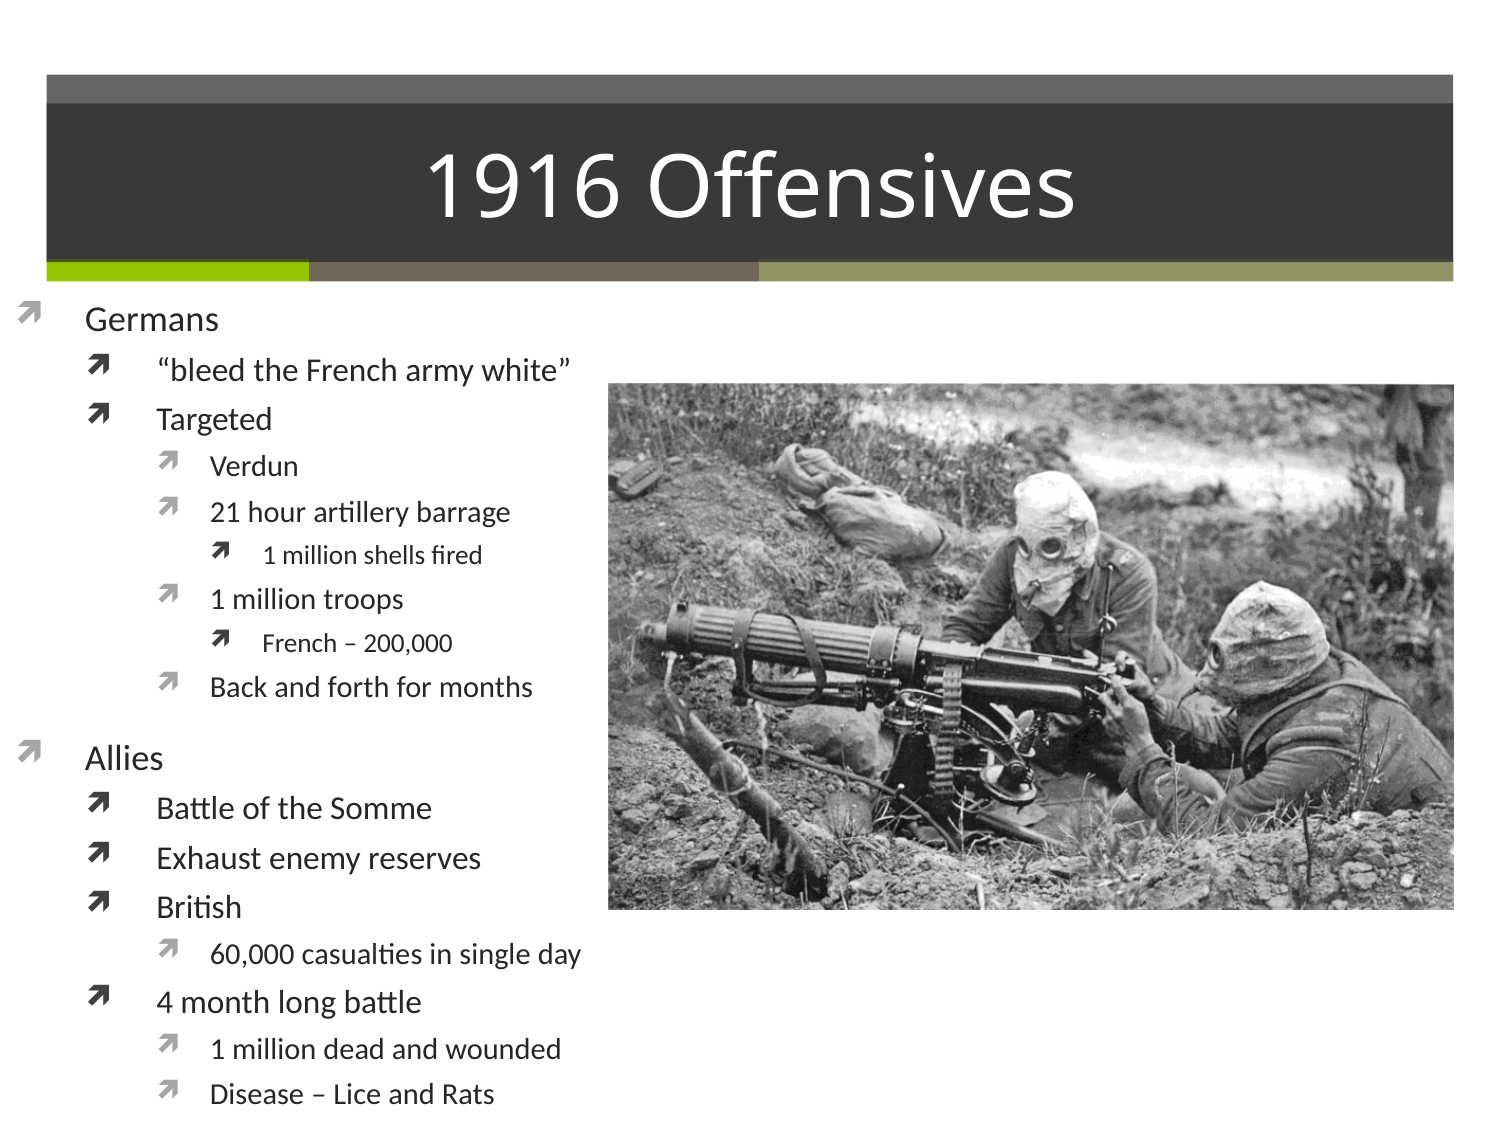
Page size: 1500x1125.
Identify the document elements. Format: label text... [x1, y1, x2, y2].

list Germans “bleed the French army white” Targeted Verdun 21 hour artillery barrage 1 million shells fired 1 million troops French – 200,000 Back and forth for months Allies Battle of the Somme Exhaust enemy reserves British 60,000 casualties in single day 4 month long battle 1 million dead and wounded Disease – Lice and Rats [0, 287, 1500, 1125]
picture [608, 383, 1454, 910]
title 1916 Offensives [46, 103, 1454, 263]
